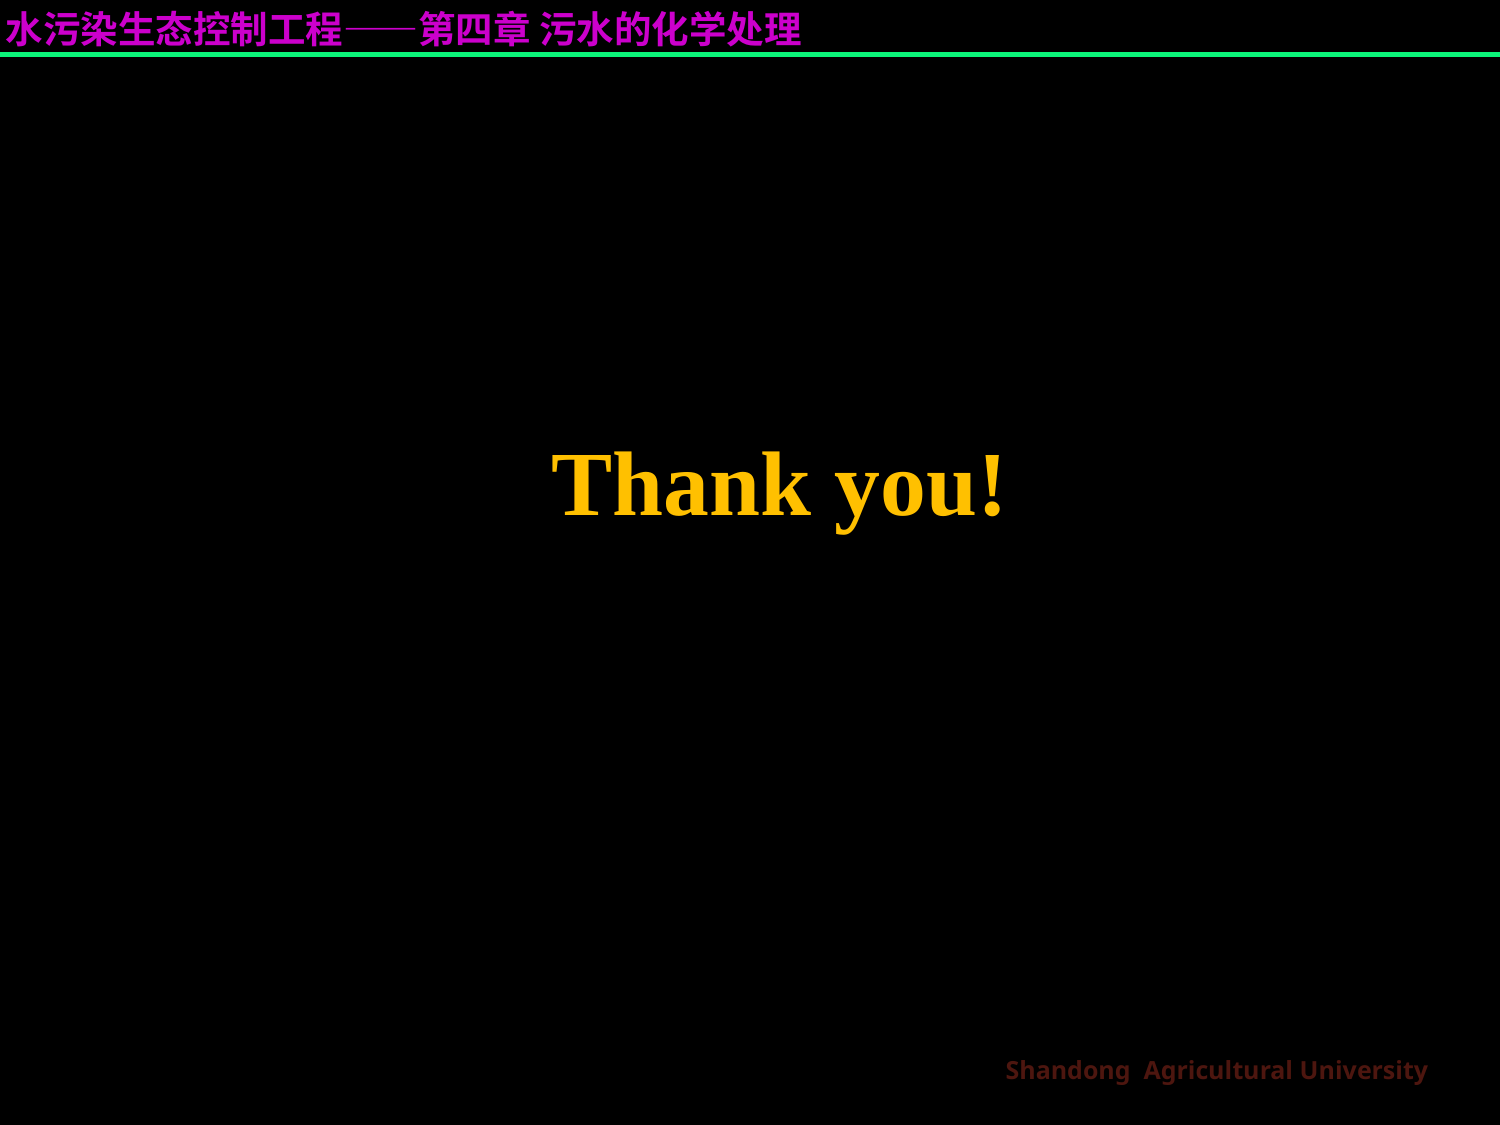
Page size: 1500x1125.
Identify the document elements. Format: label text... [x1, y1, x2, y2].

title Thank you! [76, 385, 1427, 573]
